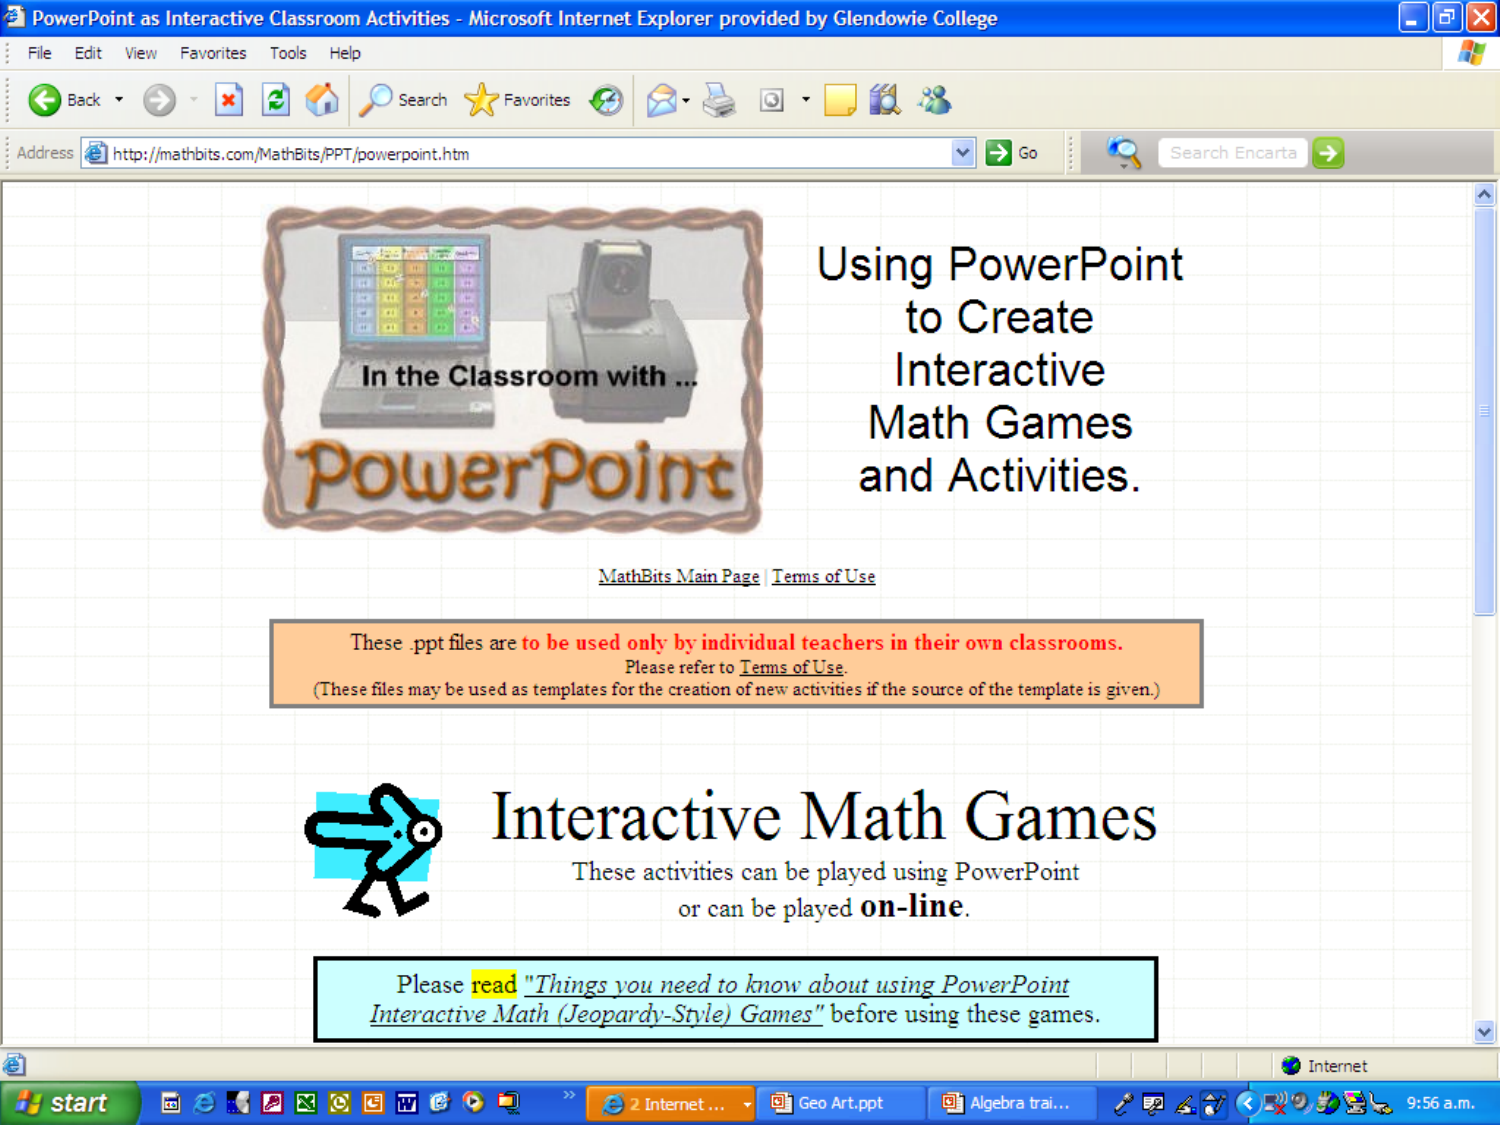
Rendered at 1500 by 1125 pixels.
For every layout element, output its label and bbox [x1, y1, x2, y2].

list [0, 0, 1500, 1125]
